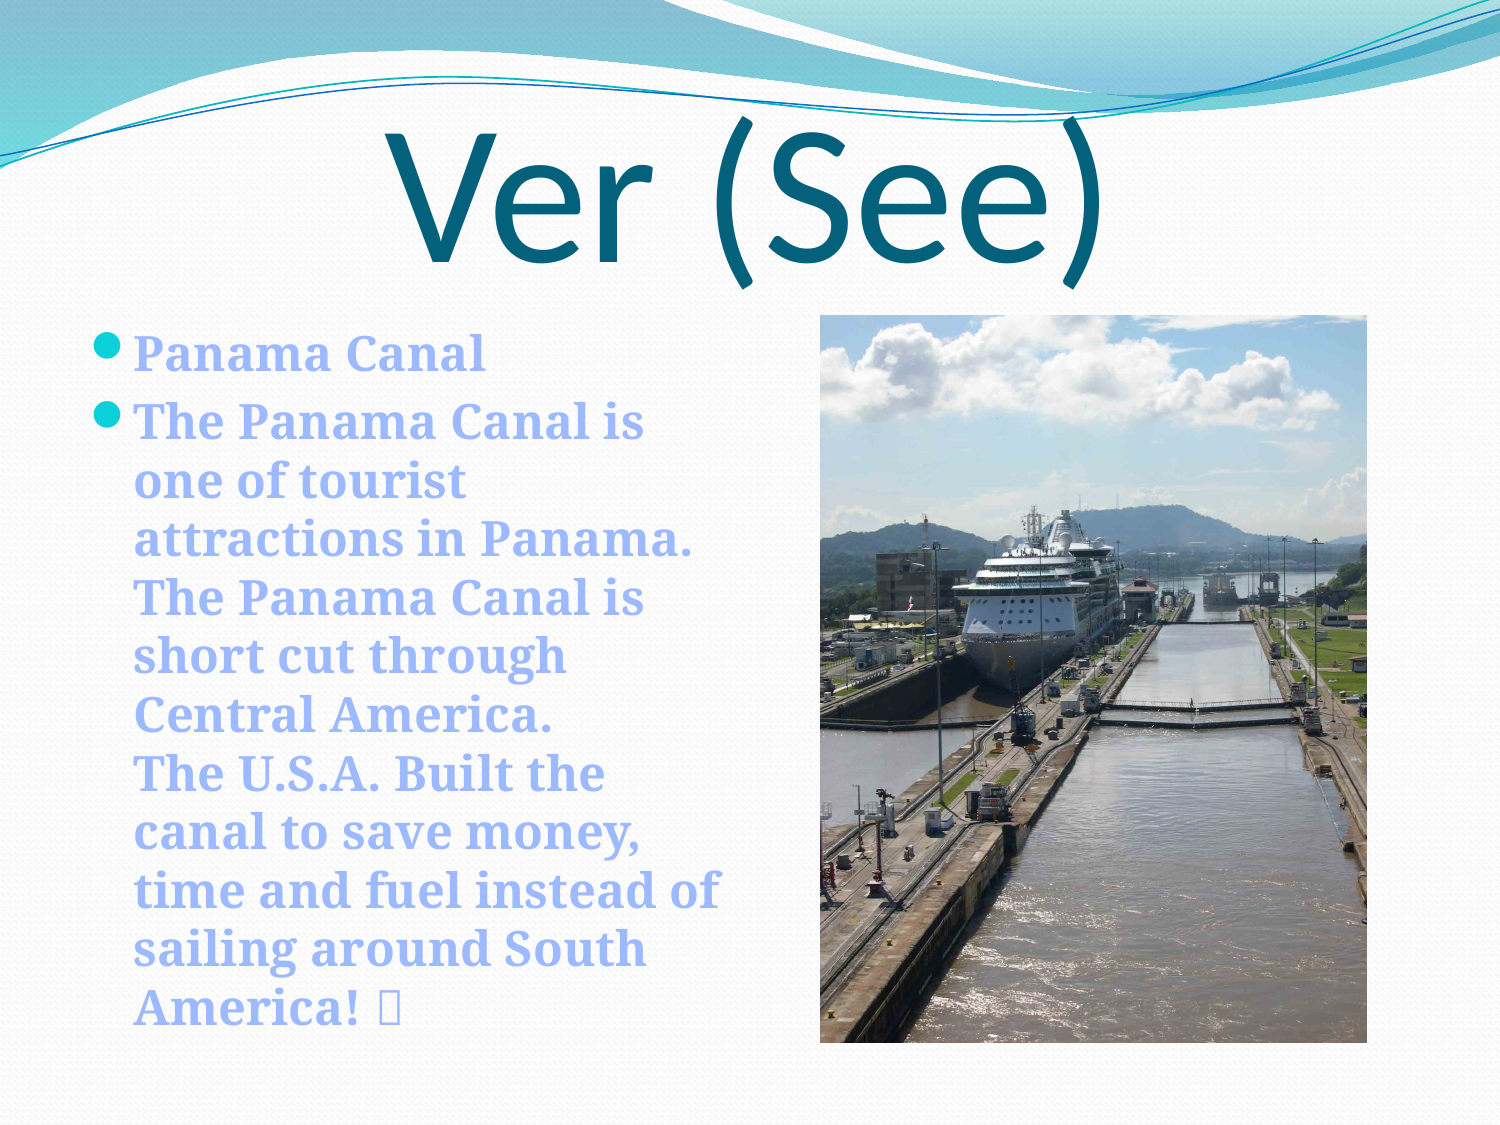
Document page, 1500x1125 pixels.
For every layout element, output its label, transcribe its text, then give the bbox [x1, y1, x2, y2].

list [820, 314, 1367, 1043]
list Panama Canal The Panama Canal is one of tourist attractions in Panama. The Panama Canal is short cut through Central America. The U.S.A. Built the canal to save money, time and fuel instead of sailing around South America!  [75, 314, 738, 1043]
title Ver (See) [75, 115, 1425, 303]
